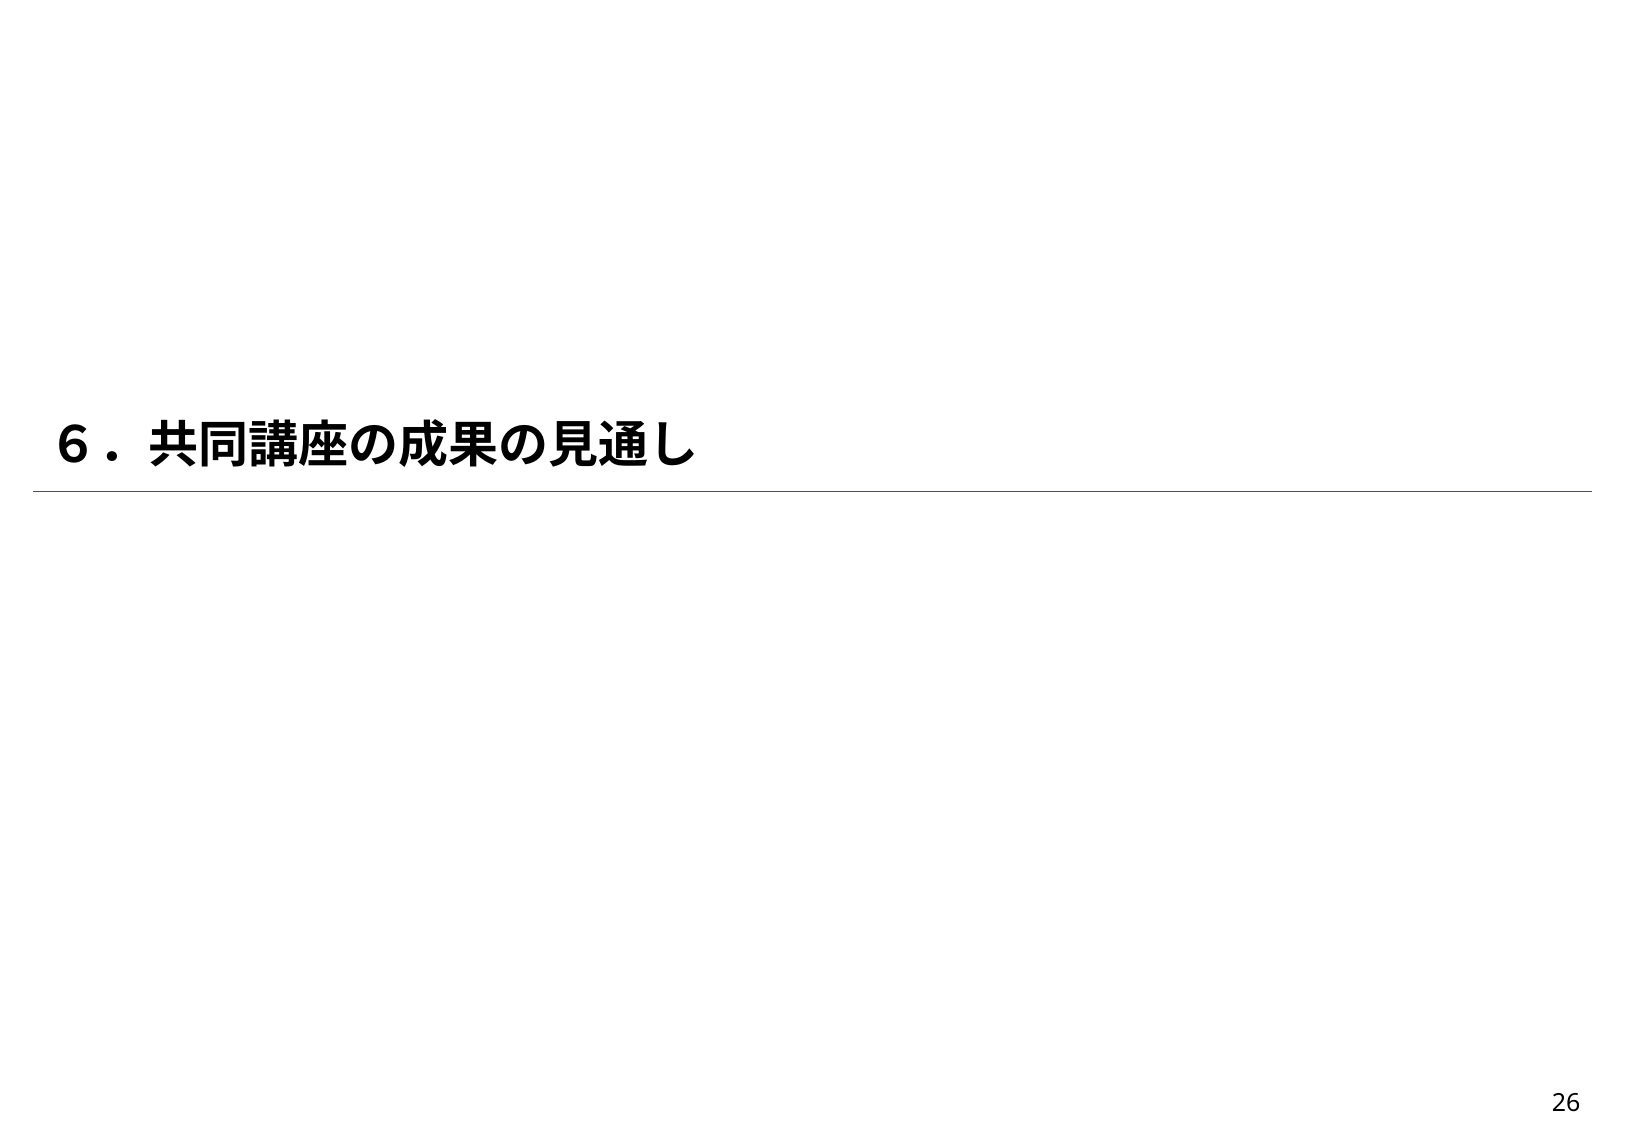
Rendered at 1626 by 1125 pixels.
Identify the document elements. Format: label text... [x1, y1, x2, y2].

text_box ６．共同講座の成果の見通し [32, 407, 1582, 479]
